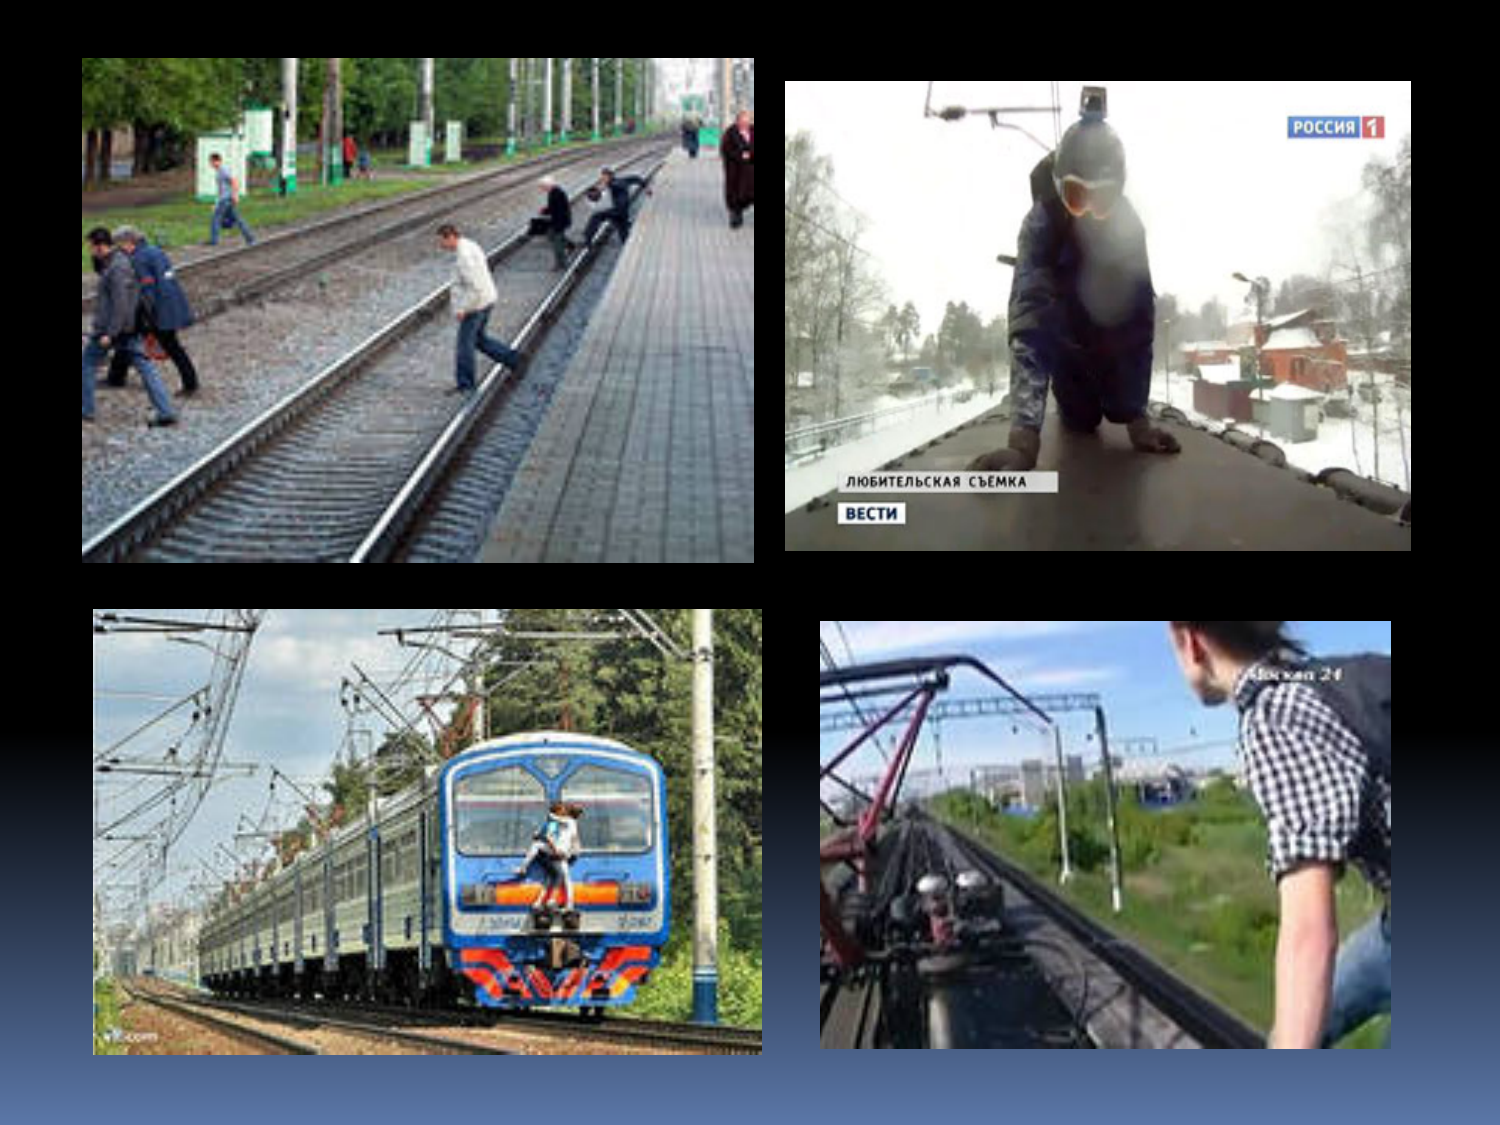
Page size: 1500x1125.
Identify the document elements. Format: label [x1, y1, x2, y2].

picture [81, 58, 755, 563]
picture [784, 81, 1411, 552]
picture [93, 608, 763, 1056]
picture [819, 620, 1392, 1050]
